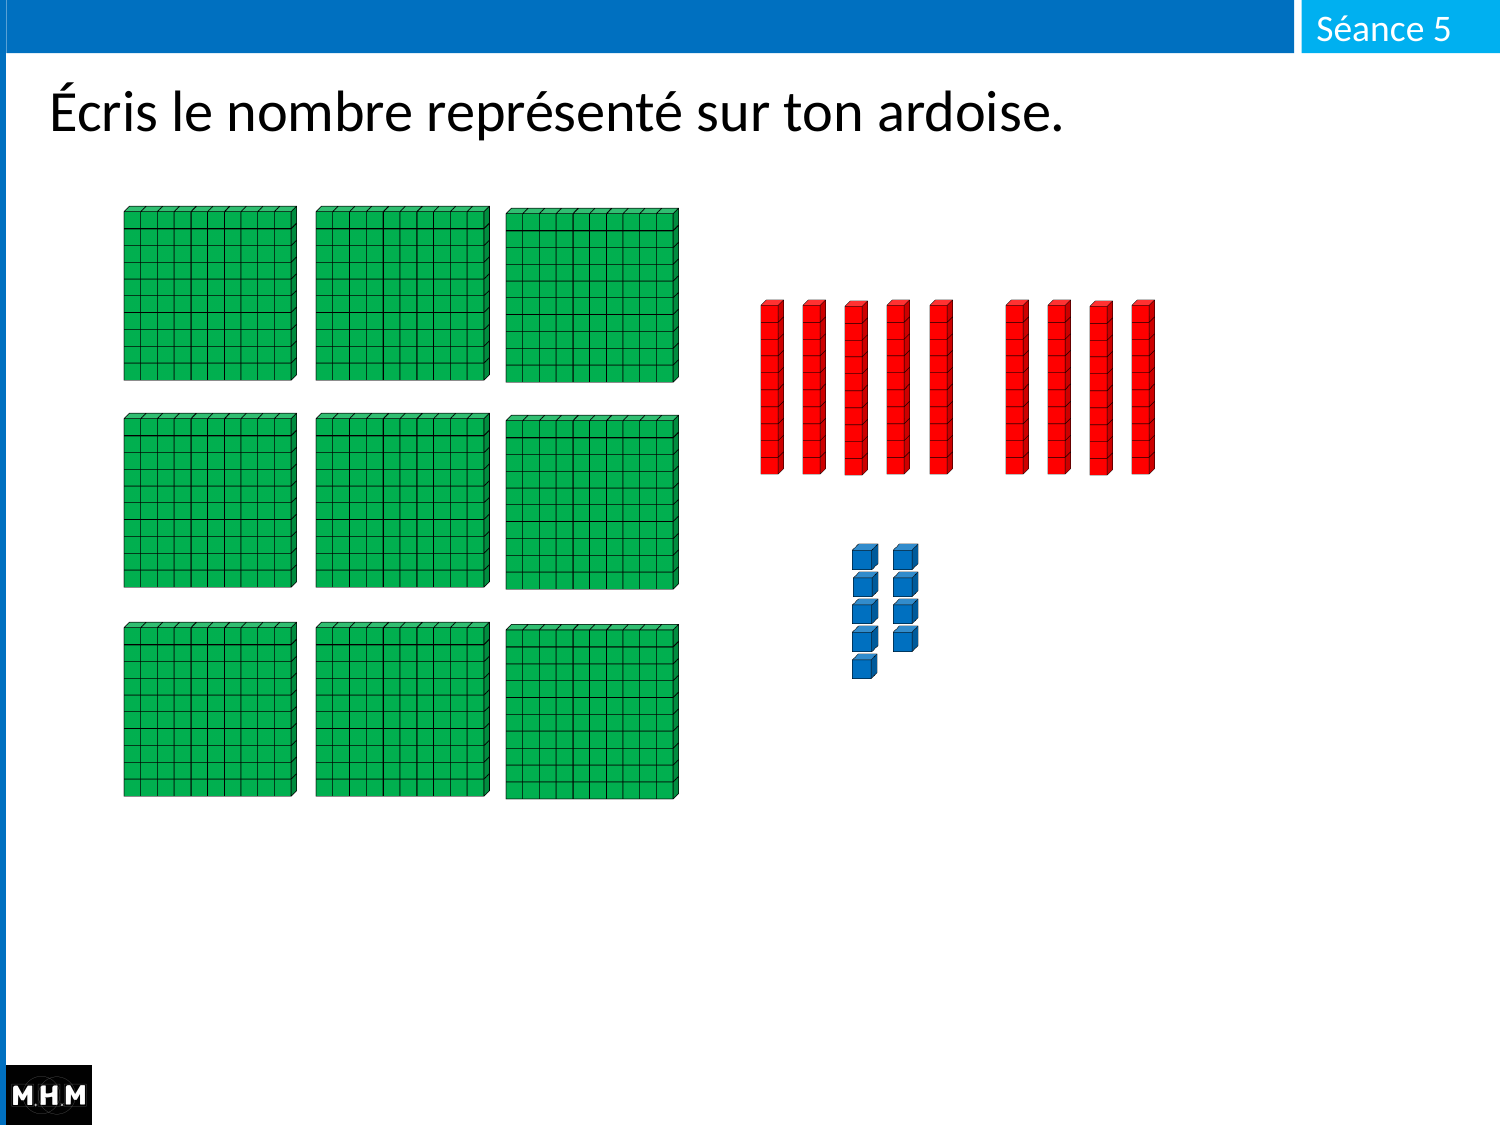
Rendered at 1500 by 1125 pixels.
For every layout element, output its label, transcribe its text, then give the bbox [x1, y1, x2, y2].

picture [121, 620, 298, 798]
picture [1130, 298, 1157, 476]
picture [928, 298, 955, 476]
picture [313, 411, 491, 589]
picture [313, 620, 491, 798]
picture [885, 298, 912, 476]
text_box Écris le nombre représenté sur ton ardoise. [34, 66, 1124, 151]
picture [801, 298, 828, 476]
picture [891, 542, 920, 653]
picture [843, 299, 870, 477]
picture [759, 298, 786, 476]
picture [1004, 298, 1031, 476]
picture [850, 542, 880, 680]
picture [1046, 298, 1073, 476]
picture [6, 1065, 92, 1125]
picture [503, 206, 680, 384]
picture [503, 622, 680, 801]
picture [313, 204, 491, 382]
picture [121, 204, 298, 382]
picture [1088, 299, 1115, 477]
picture [503, 413, 680, 591]
picture [121, 411, 298, 589]
